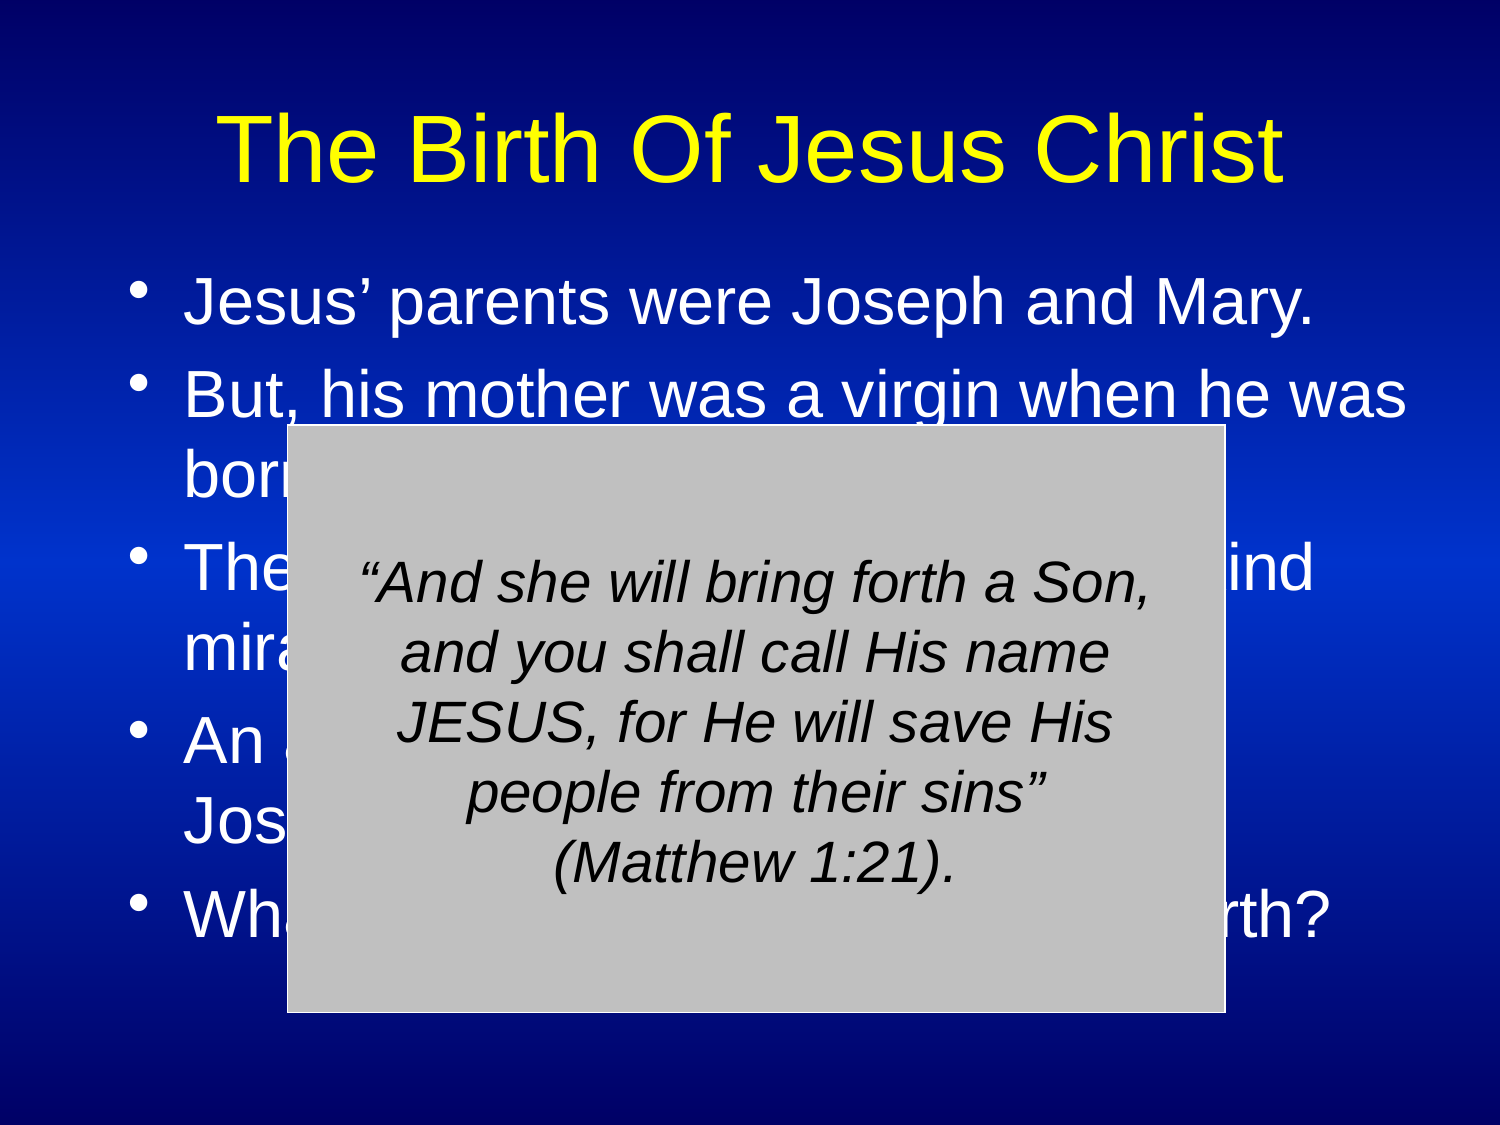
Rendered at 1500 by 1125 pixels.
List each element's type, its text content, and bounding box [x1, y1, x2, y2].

list Jesus’ parents were Joseph and Mary. But, his mother was a virgin when he was born. The birth of Jesus was a one-of-a-kind miracle! An angel explained the situation to Joseph (Matthew 1:19-20). What was the purpose for Jesus’ birth? [112, 249, 1438, 1063]
title The Birth Of Jesus Christ [37, 50, 1463, 238]
text_box “And she will bring forth a Son, and you shall call His name JESUS, for He will save His people from their sins” (Matthew 1:21). [287, 424, 1225, 1013]
